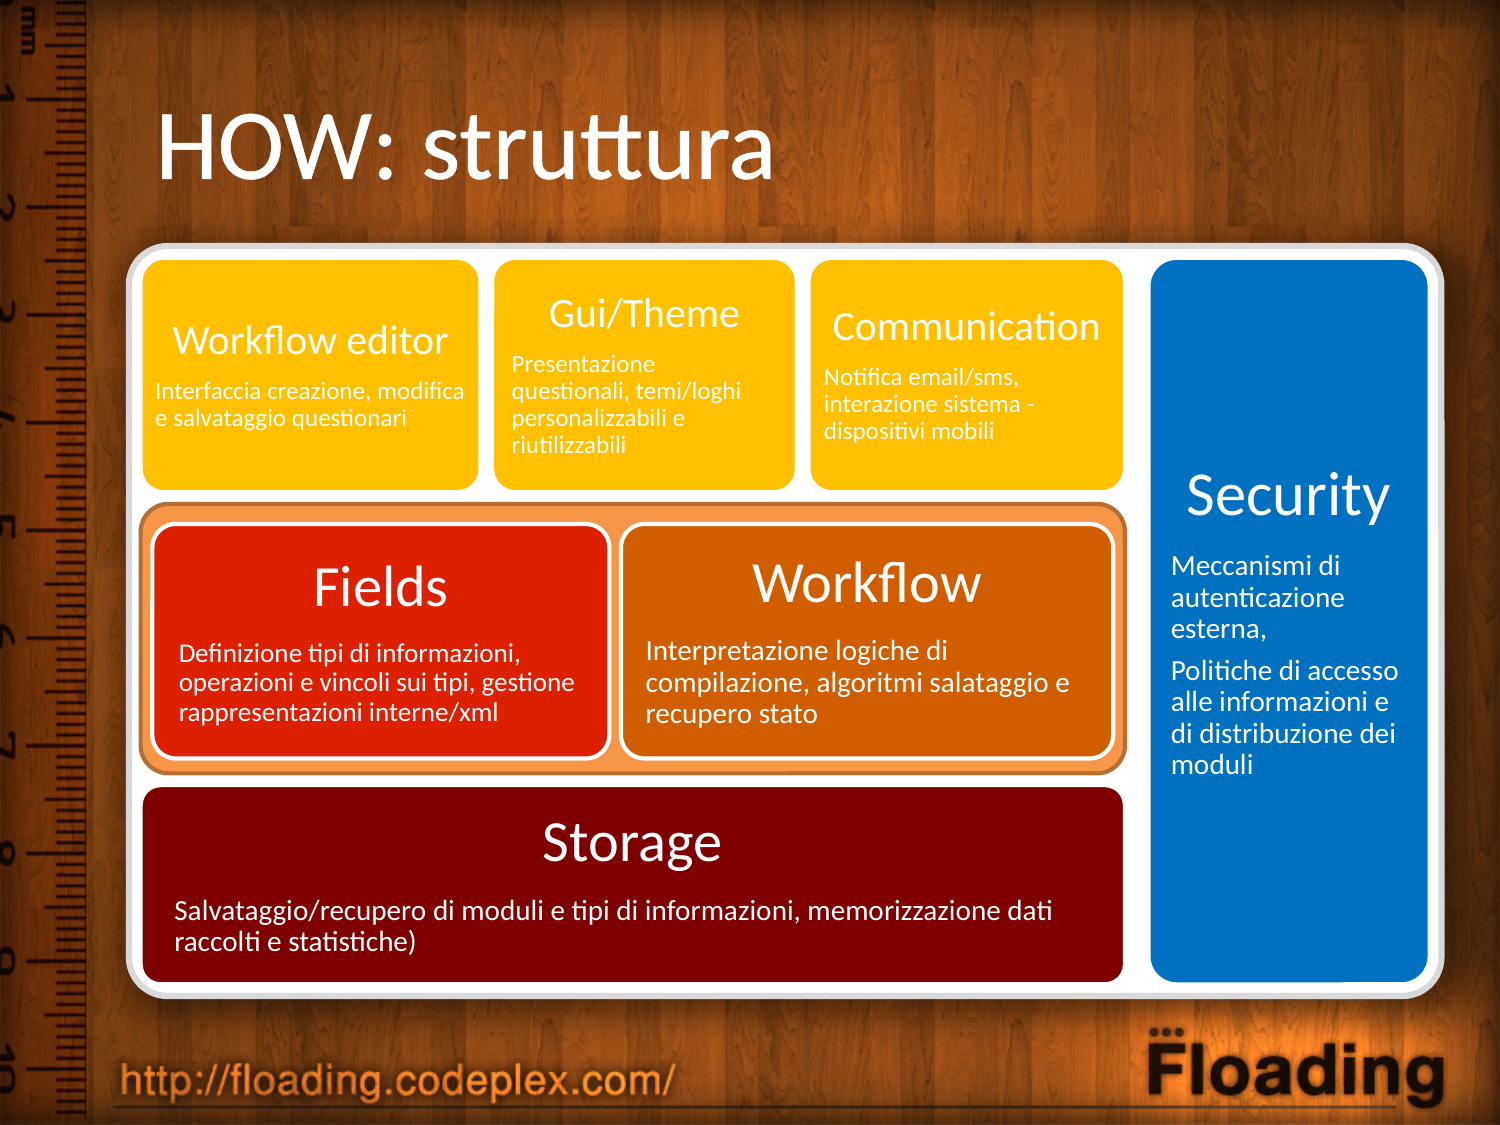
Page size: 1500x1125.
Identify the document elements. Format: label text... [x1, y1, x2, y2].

text_box [126, 243, 1444, 999]
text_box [620, 523, 1114, 759]
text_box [491, 257, 798, 493]
picture [0, 0, 1500, 1125]
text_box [140, 784, 1126, 985]
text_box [140, 257, 481, 493]
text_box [808, 257, 1126, 493]
title HOW: struttura [140, 45, 1425, 233]
text_box [138, 501, 1128, 776]
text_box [152, 523, 610, 759]
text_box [1148, 257, 1430, 985]
